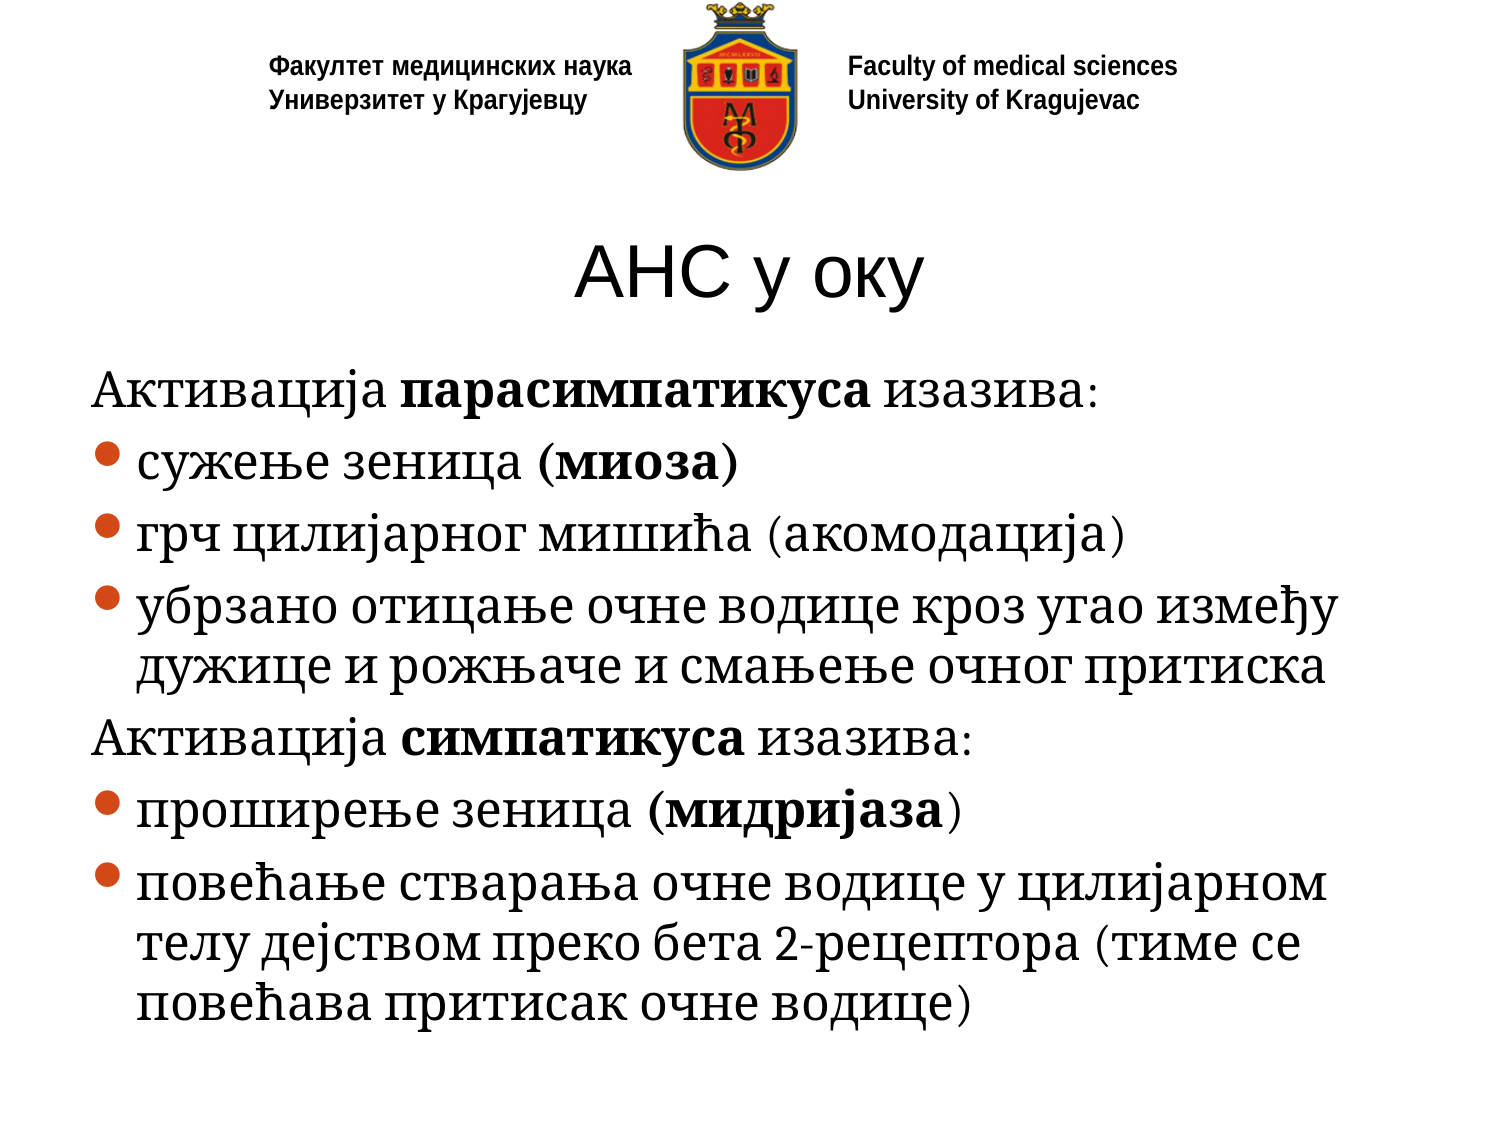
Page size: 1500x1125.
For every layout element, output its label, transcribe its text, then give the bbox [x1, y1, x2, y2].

title АНС у оку [74, 173, 1426, 362]
list Активација парасимпатикуса изазива: сужење зеница (миоза) грч цилијарног мишића (акомодација) убрзано отицање очне водице кроз угао између дужице и рожњаче и смањење очног притиска Активација симпатикуса изазива: проширење зеница (мидријаза) повећање стварања очне водице у цилијарном телу дејством преко бета 2-рецептора (тиме се повећава притисак очне водице) [76, 349, 1427, 1093]
